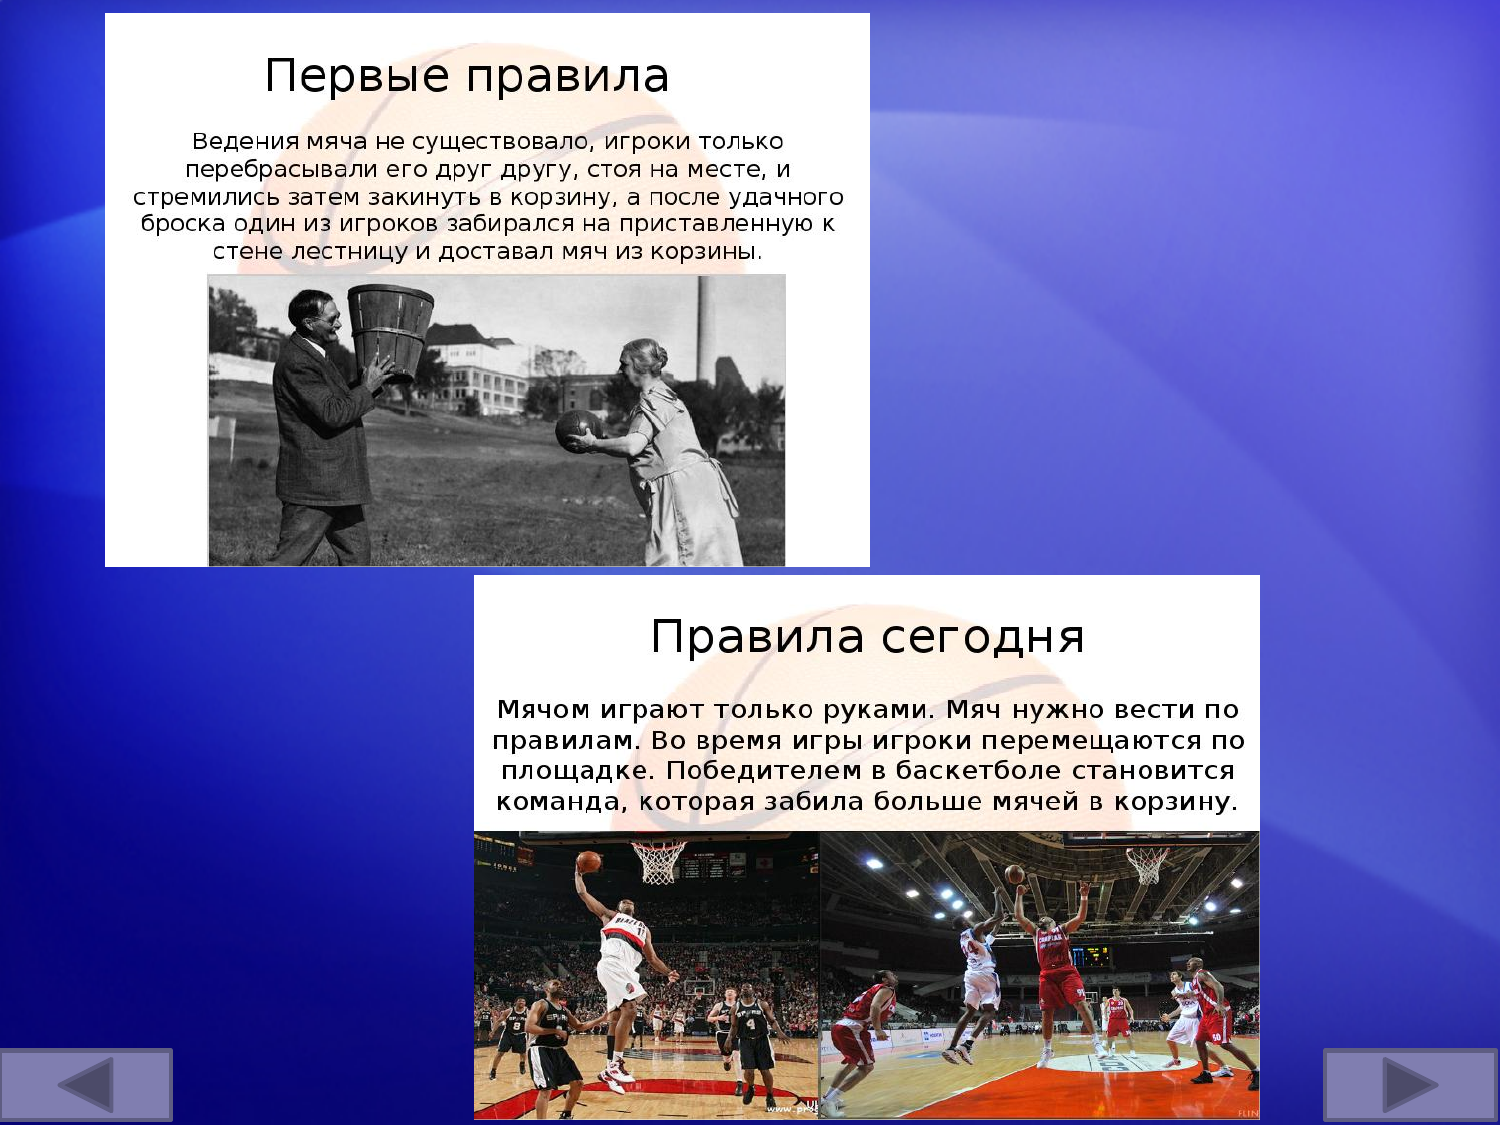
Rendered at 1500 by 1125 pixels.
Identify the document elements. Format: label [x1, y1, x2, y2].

title [875, 35, 1482, 1043]
title [95, 35, 470, 1043]
picture [0, 0, 1500, 1125]
text_box [1323, 1048, 1498, 1122]
text_box [0, 1048, 173, 1122]
